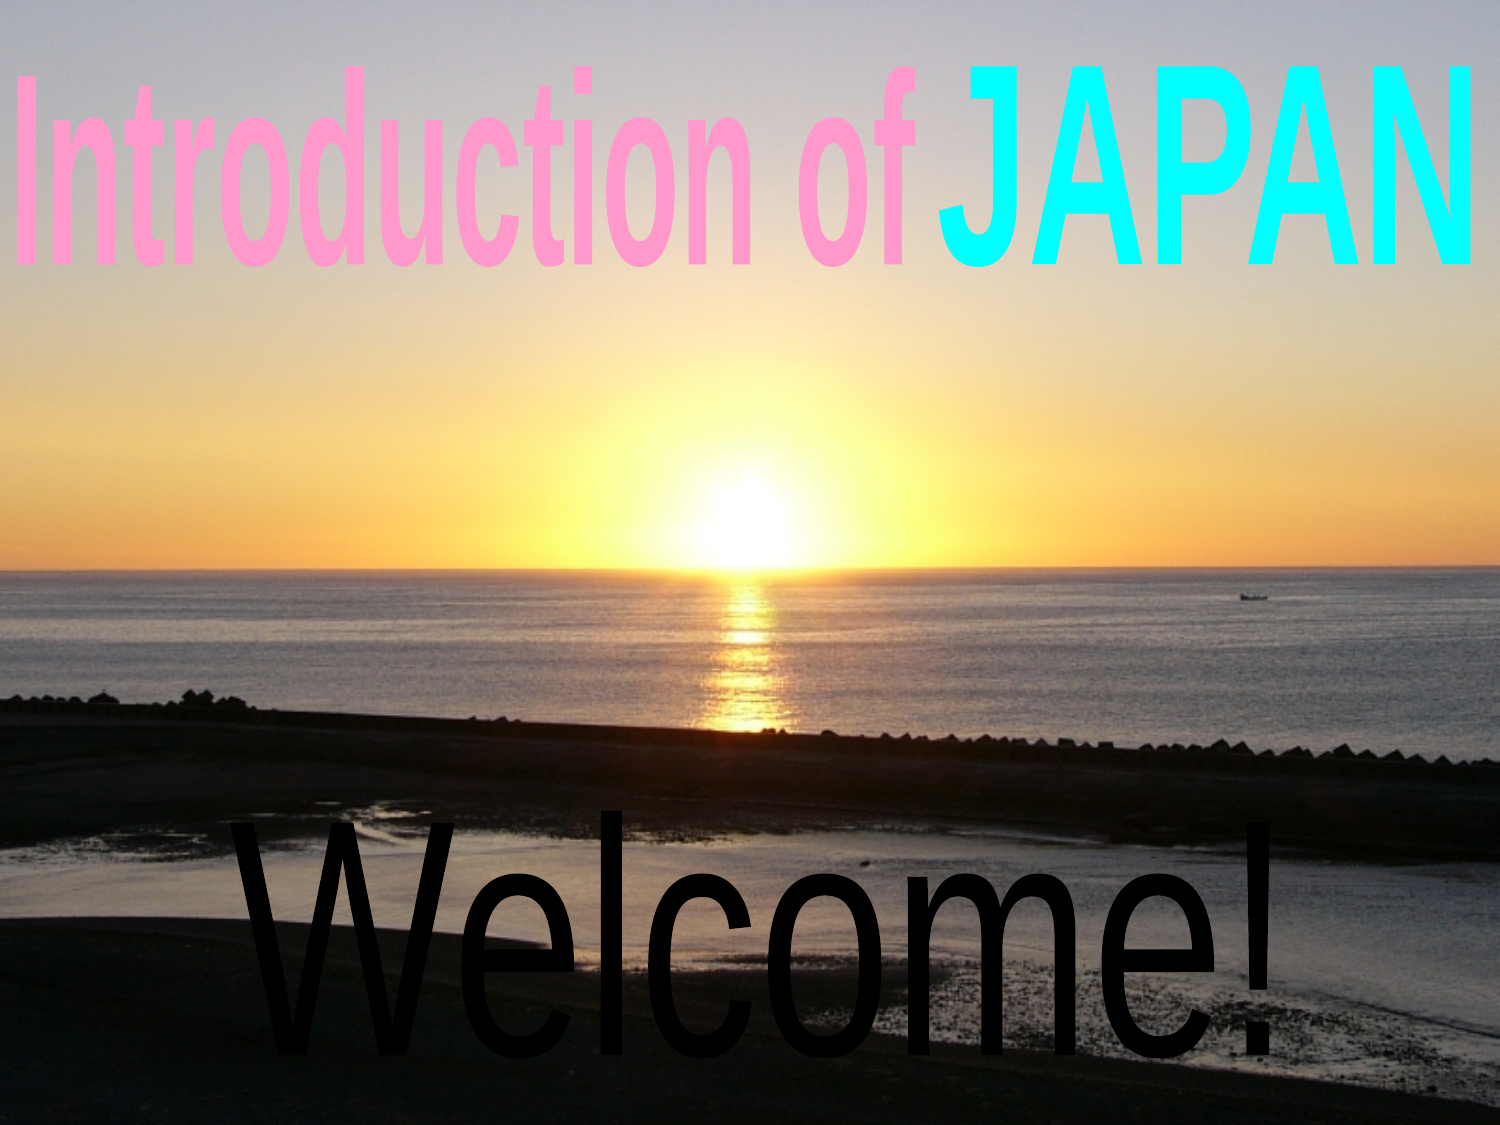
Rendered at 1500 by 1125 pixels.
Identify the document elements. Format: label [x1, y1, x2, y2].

picture [0, 0, 1500, 1125]
text_box [17, 66, 1471, 268]
